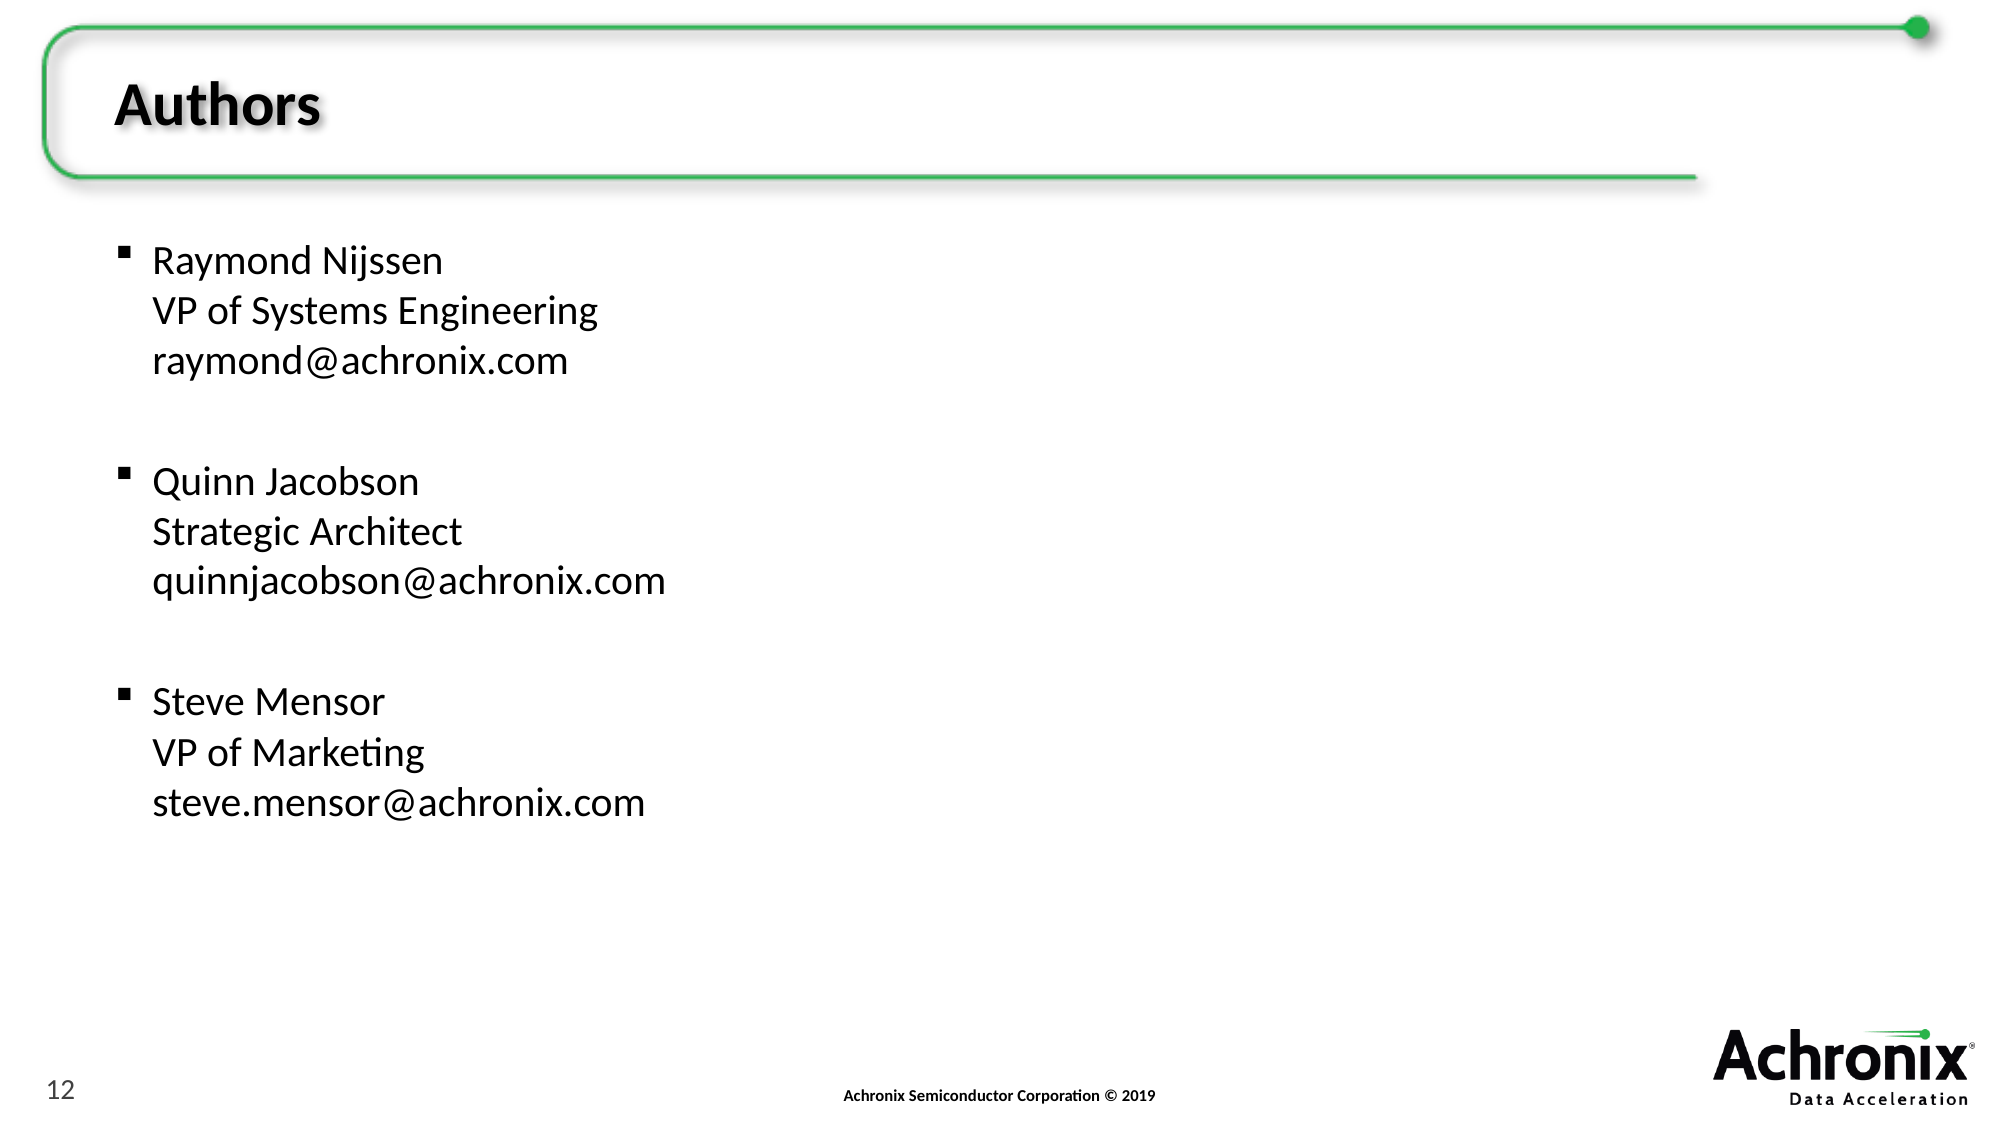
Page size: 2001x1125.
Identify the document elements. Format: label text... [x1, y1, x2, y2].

picture [1713, 1029, 1975, 1105]
title Authors [99, 29, 1900, 180]
slide_number 12 [0, 1053, 90, 1113]
list Raymond Nijssen VP of Systems Engineering raymond@achronix.com Quinn Jacobson Strategic Architect quinnjacobson@achronix.com Steve Mensor VP of Marketing steve.mensor@achronix.com [99, 224, 1900, 1020]
picture [26, 2, 1963, 213]
